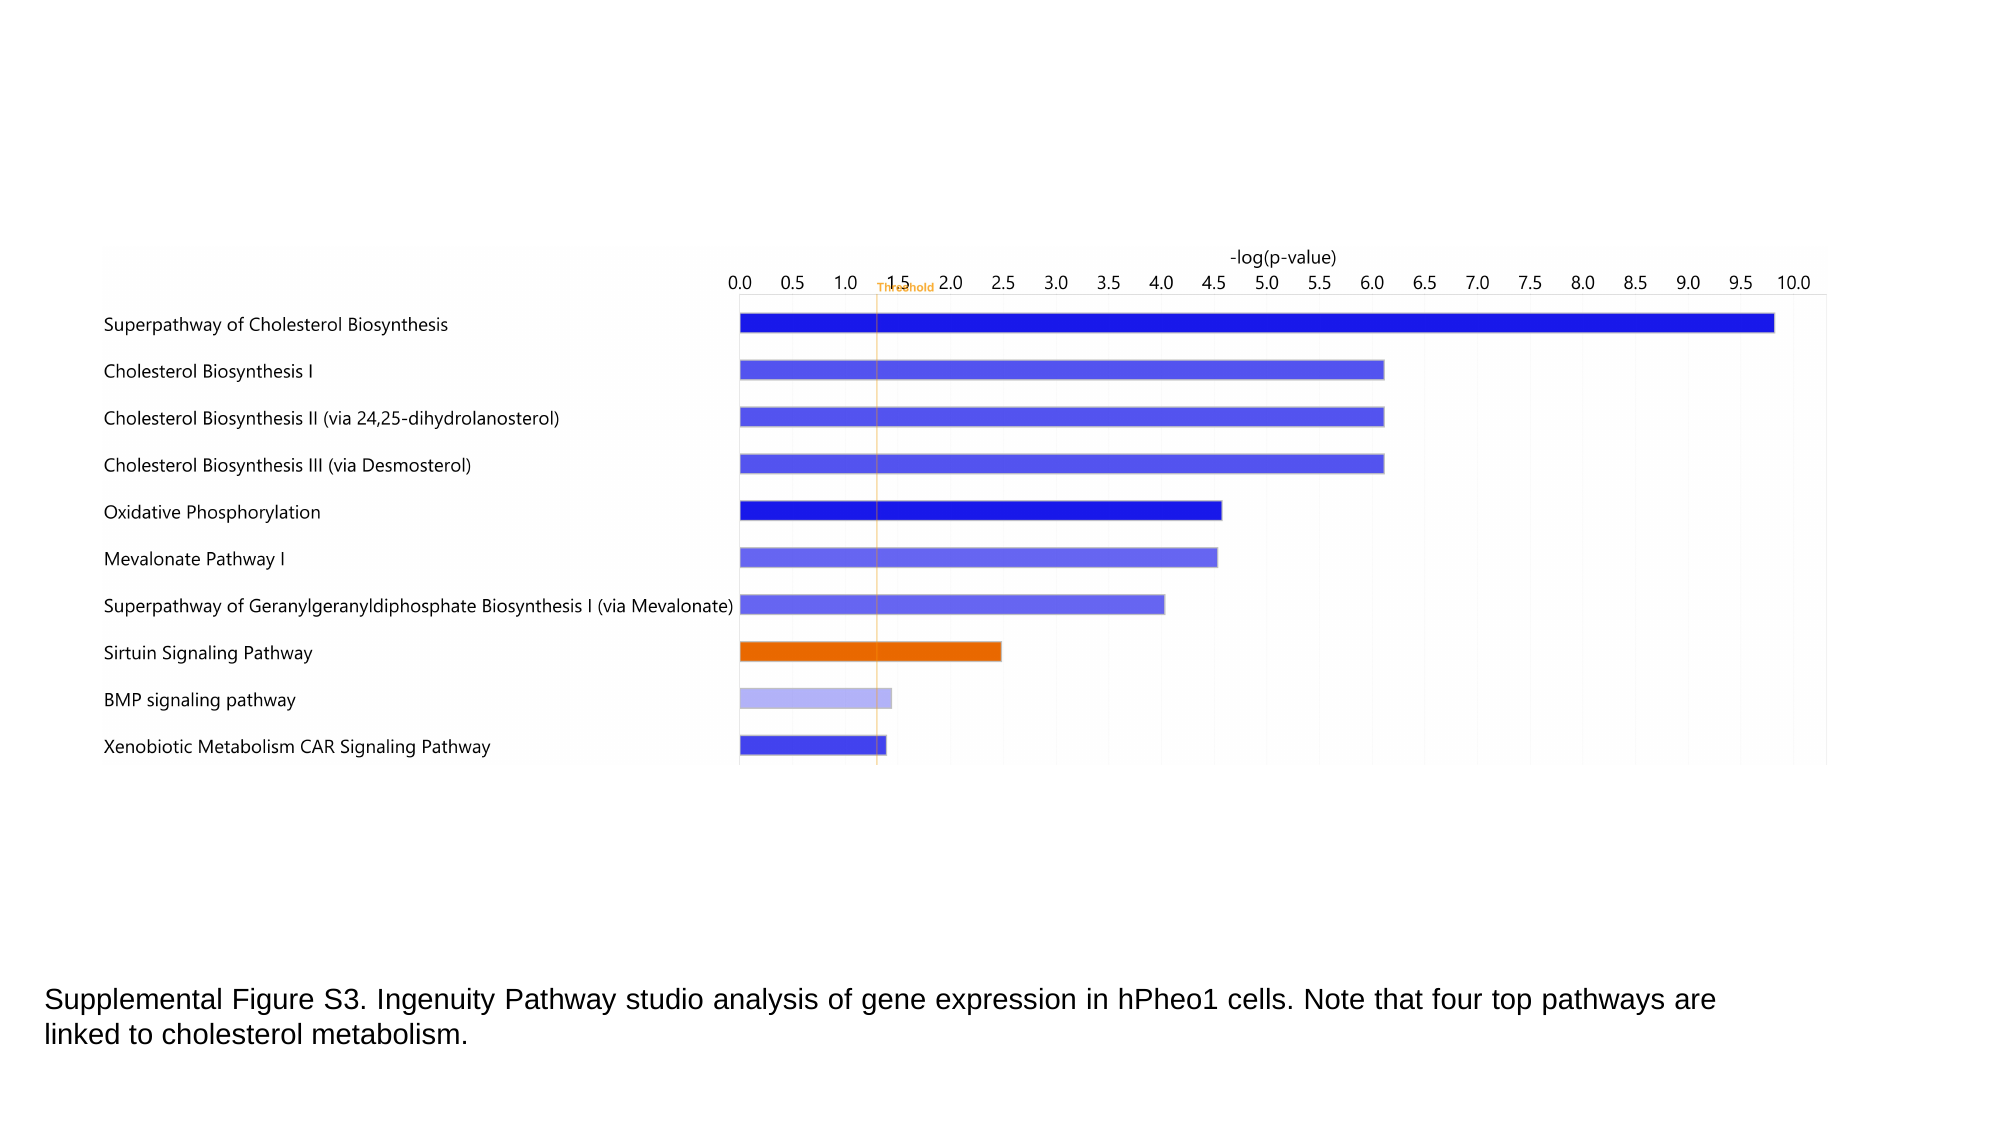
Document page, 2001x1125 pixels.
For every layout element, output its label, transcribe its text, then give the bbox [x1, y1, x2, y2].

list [102, 246, 1828, 765]
text_box Supplemental Figure S3. Ingenuity Pathway studio analysis of gene expression in hPheo1 cells. Note that four top pathways are linked to cholesterol metabolism. [29, 972, 1735, 1058]
